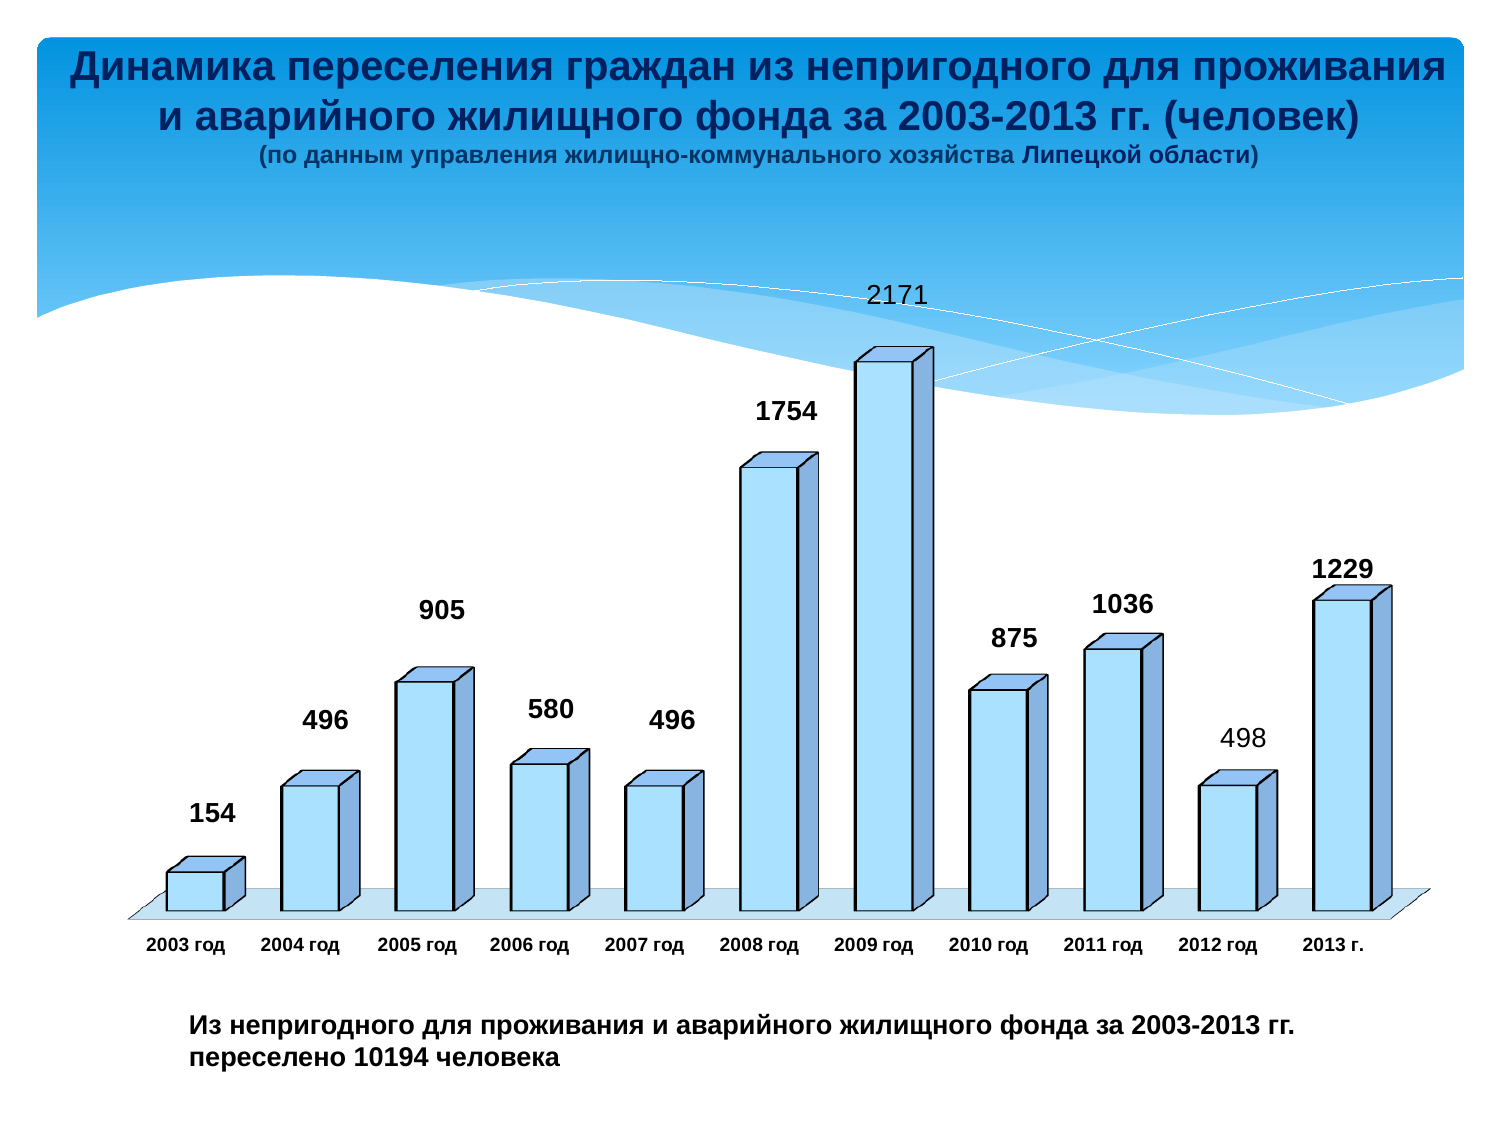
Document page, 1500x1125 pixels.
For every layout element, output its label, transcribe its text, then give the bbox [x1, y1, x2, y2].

chart [93, 189, 1465, 1036]
text_box Из непригодного для проживания и аварийного жилищного фонда за 2003-2013 гг. переселено 10194 человека [174, 1044, 1465, 1080]
text_box Динамика переселения граждан из непригодного для проживания и аварийного жилищного фонда за 2003-2013 гг. (человек) (по данным управления жилищно-коммунального хозяйства Липецкой области) [53, 30, 1465, 176]
